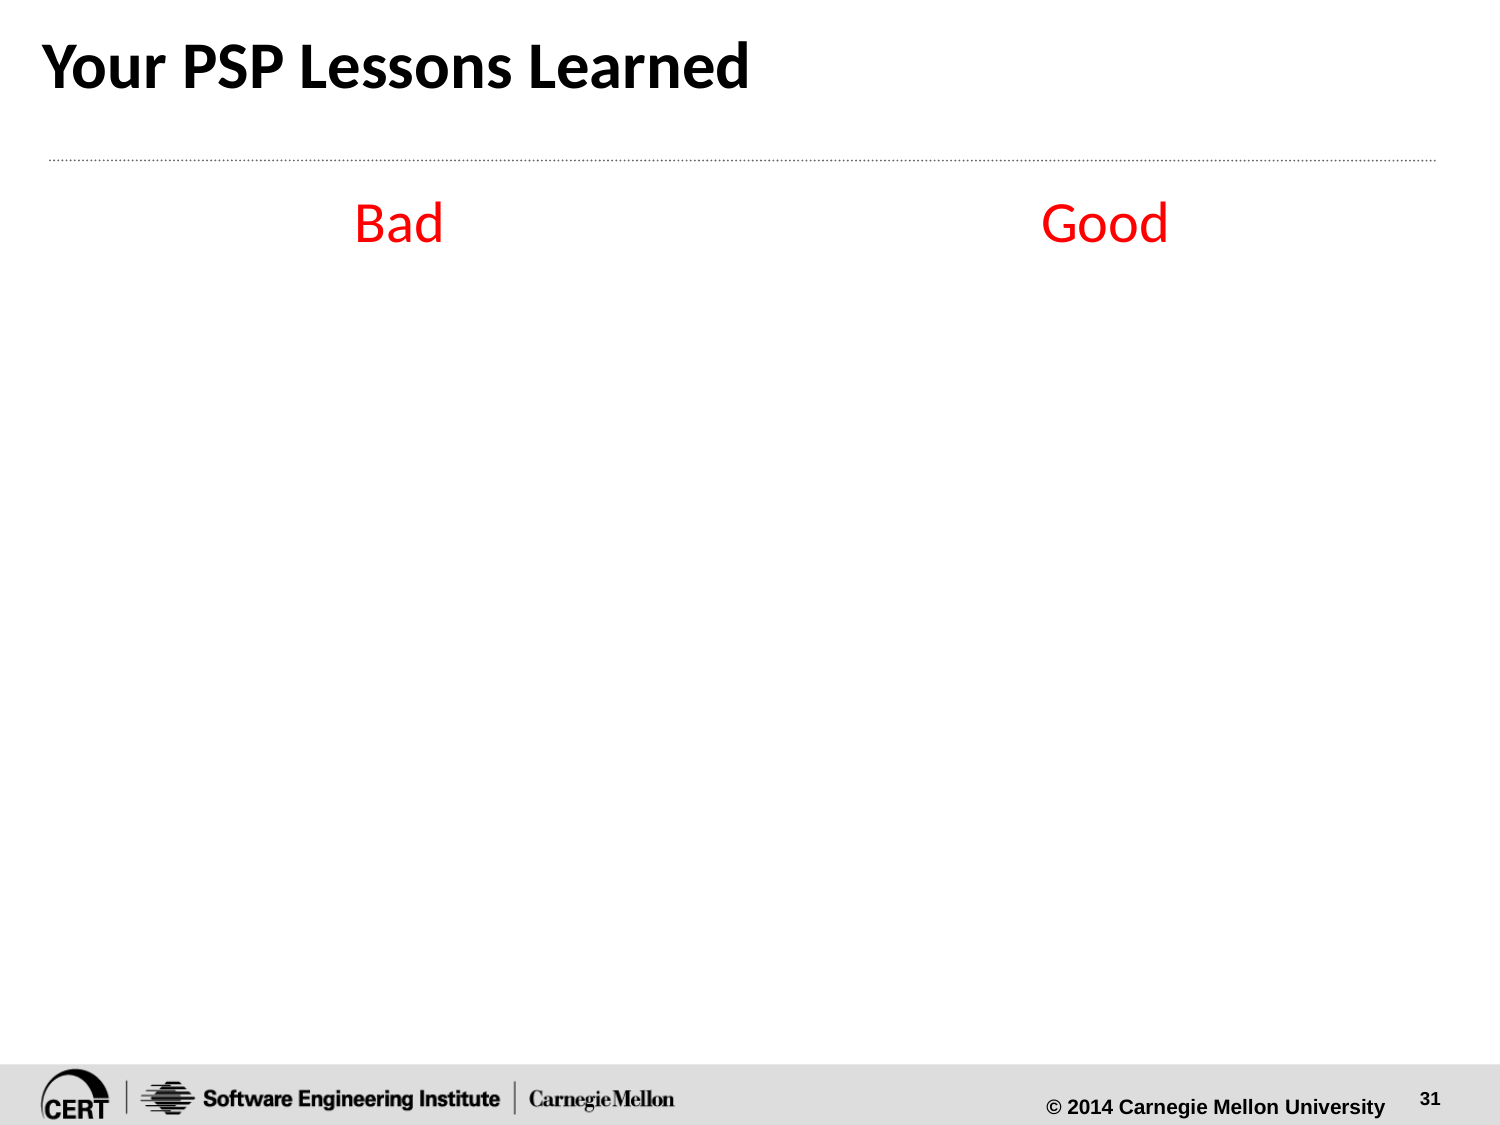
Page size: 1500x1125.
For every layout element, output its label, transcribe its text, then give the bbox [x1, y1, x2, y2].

list Good [755, 187, 1438, 1001]
list Bad [49, 187, 732, 1001]
picture [24, 1065, 688, 1125]
title Your PSP Lessons Learned [42, 37, 1434, 155]
